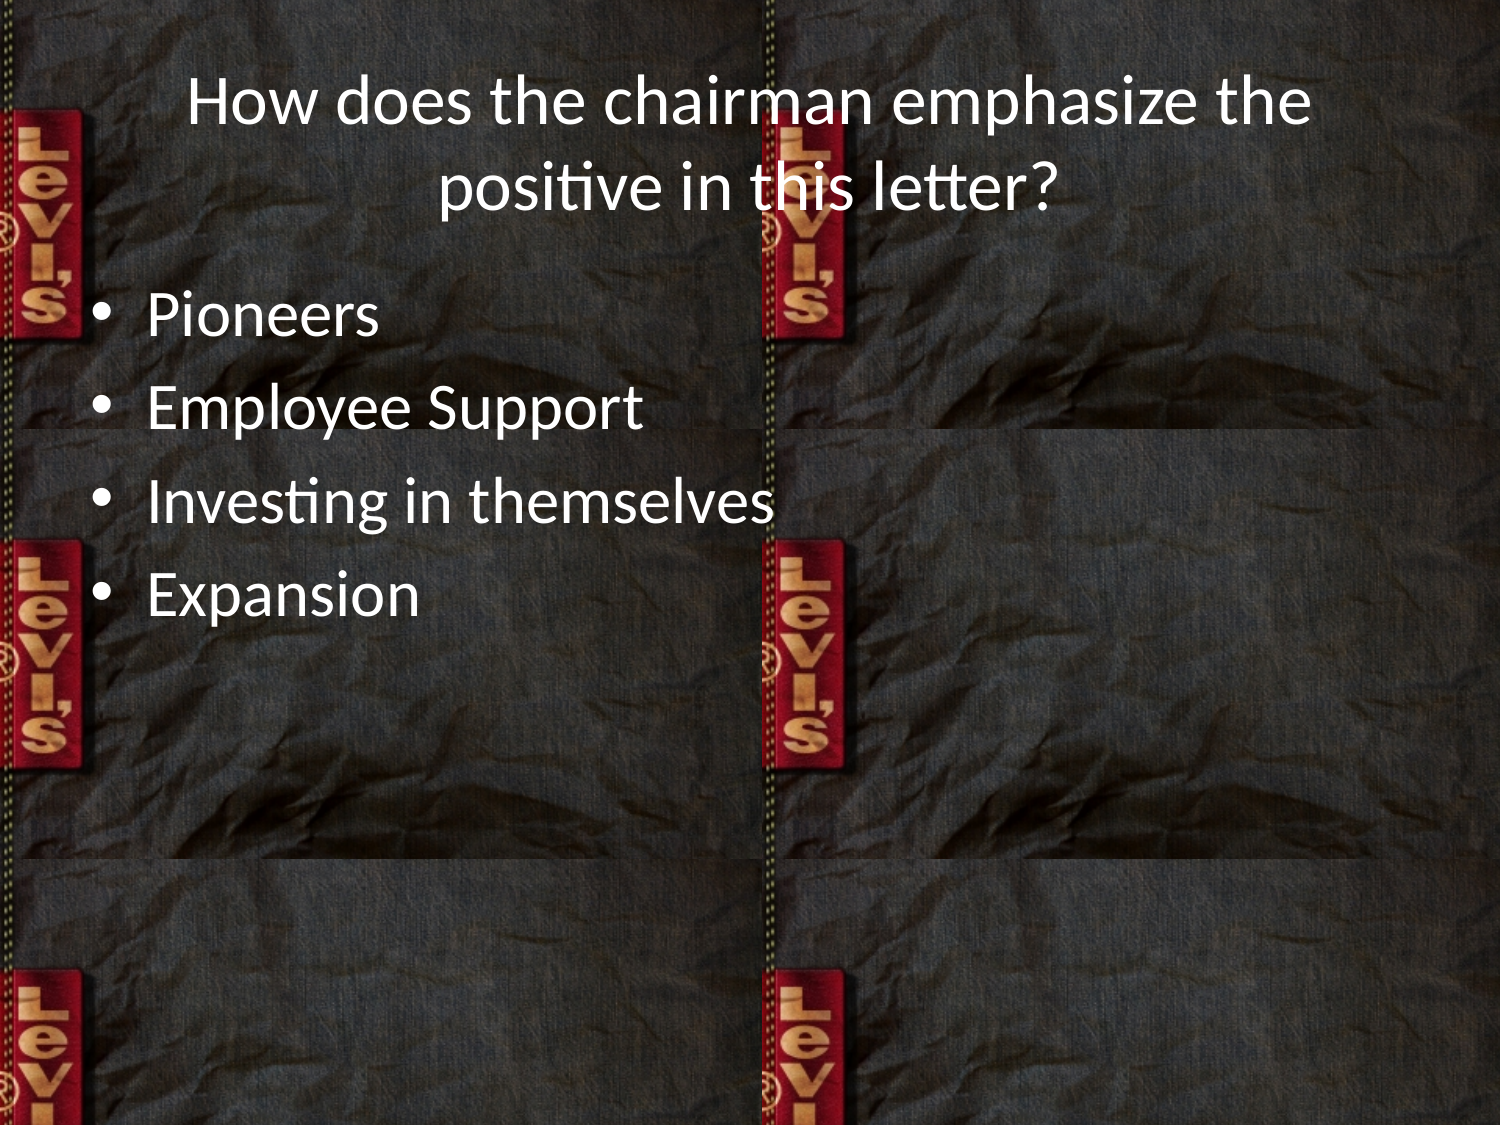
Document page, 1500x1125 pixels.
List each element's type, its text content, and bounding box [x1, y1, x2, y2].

picture [0, 0, 1500, 1125]
title How does the chairman emphasize the positive in this letter? [75, 45, 1425, 233]
list Pioneers Employee Support Investing in themselves Expansion [75, 262, 1425, 1005]
